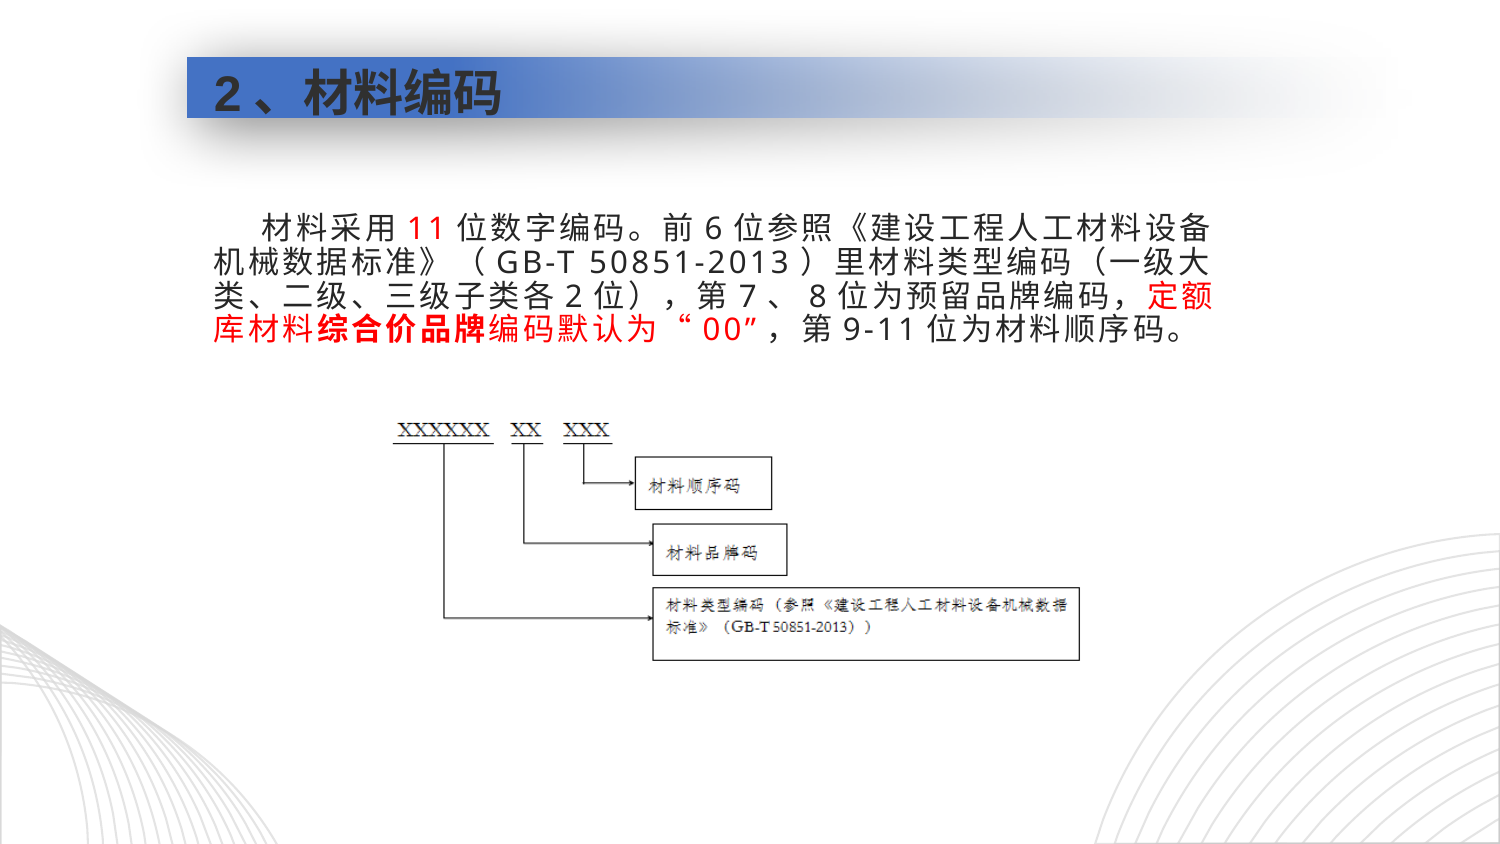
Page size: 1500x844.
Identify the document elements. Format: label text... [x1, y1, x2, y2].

list 材料采用11位数字编码。前6位参照《建设工程人工材料设备机械数据标准》（GB-T 50851-2013）里材料类型编码（一级大类、二级、三级子类各2位），第7、8位为预留品牌编码，定额库材料综合价品牌编码默认为“00”，第9-11位为材料顺序码。 [197, 158, 1261, 671]
picture [373, 404, 1127, 671]
text_box [186, 57, 1389, 118]
title 2、材料编码 [197, 73, 1251, 129]
